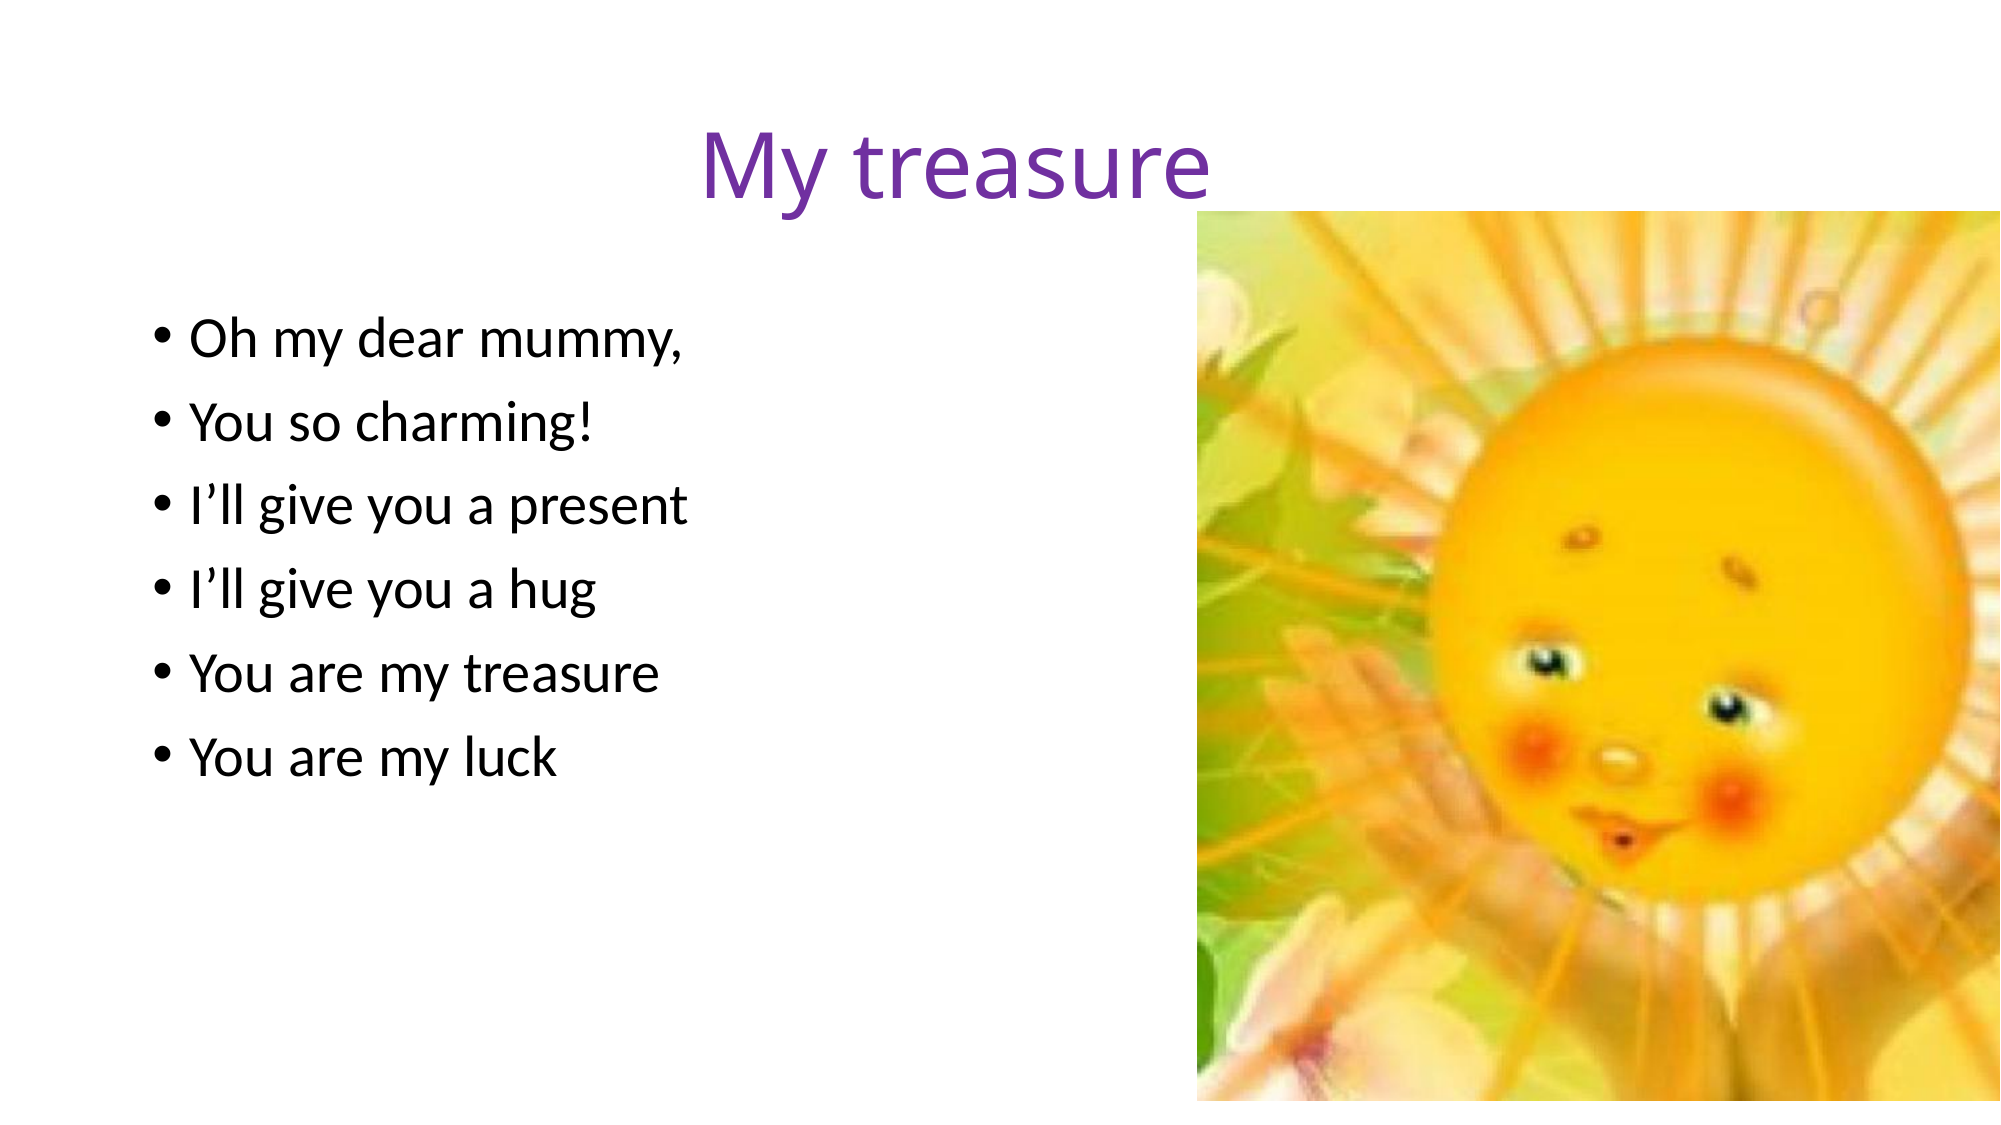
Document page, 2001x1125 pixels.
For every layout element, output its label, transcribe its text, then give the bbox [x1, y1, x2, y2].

list Oh my dear mummy, You so charming! I’ll give you a present I’ll give you a hug You are my treasure You are my luck [137, 299, 1197, 1014]
picture [1197, 211, 2000, 1101]
title My treasure [137, 59, 1863, 278]
